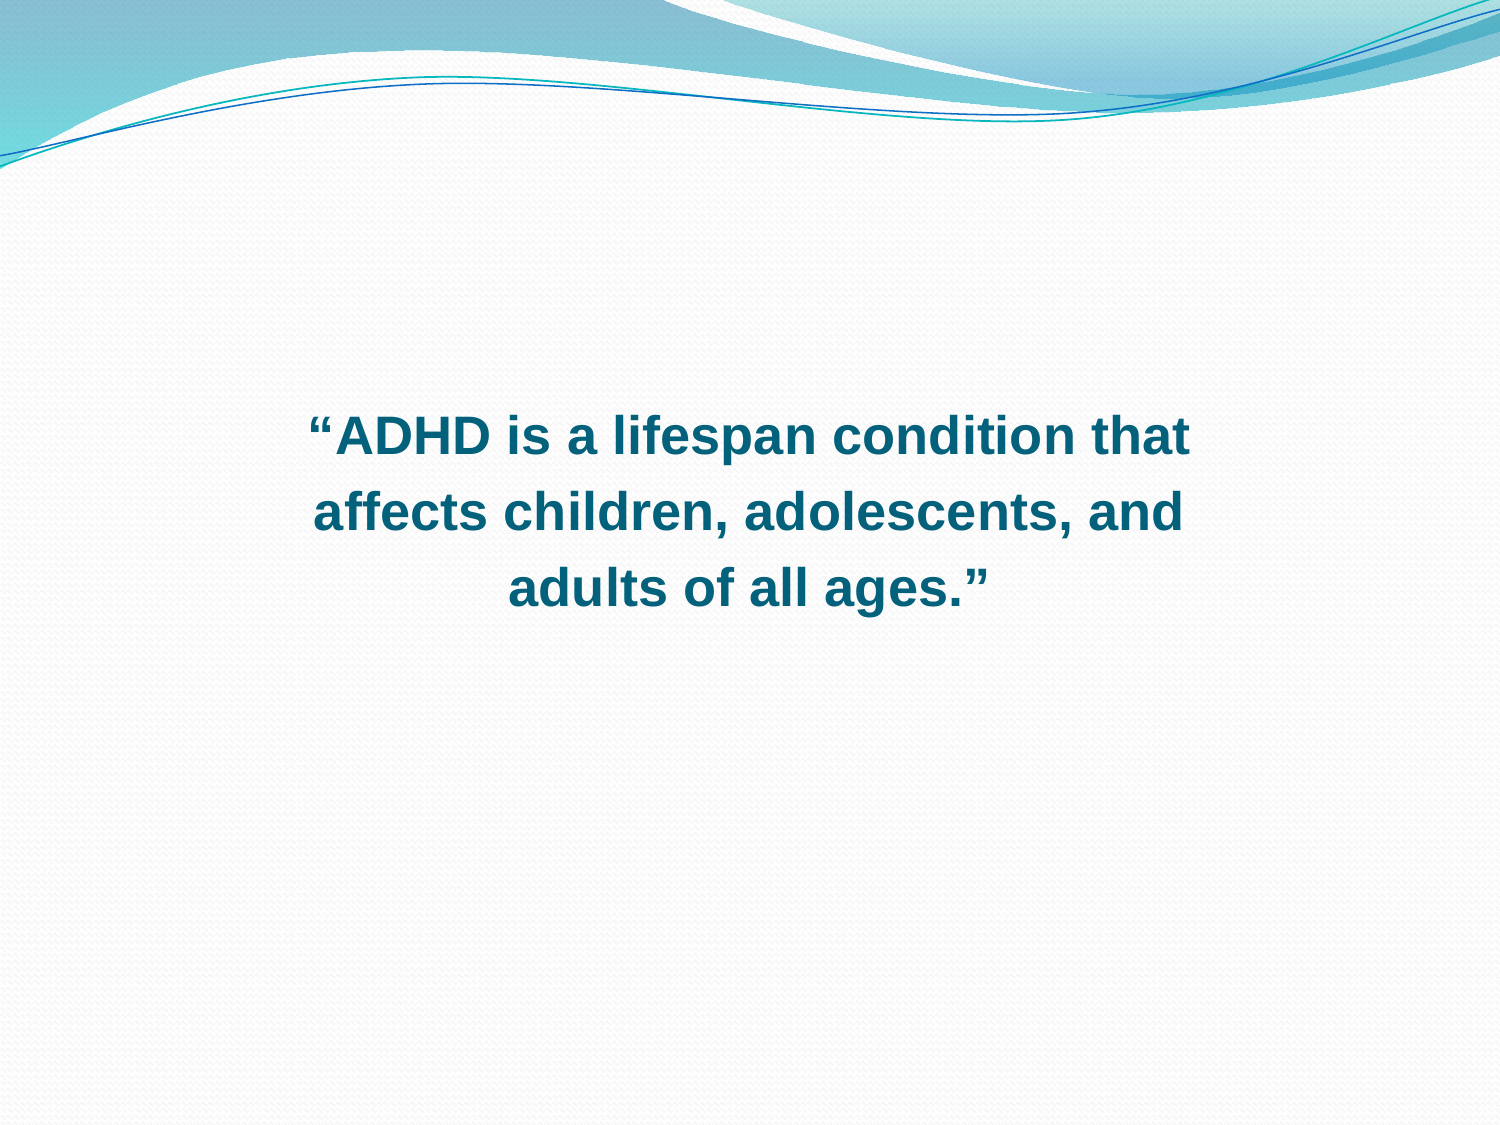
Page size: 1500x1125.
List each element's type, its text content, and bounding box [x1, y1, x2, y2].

list “ADHD is a lifespan condition that affects children, adolescents, and adults of all ages.” [75, 317, 1425, 1038]
